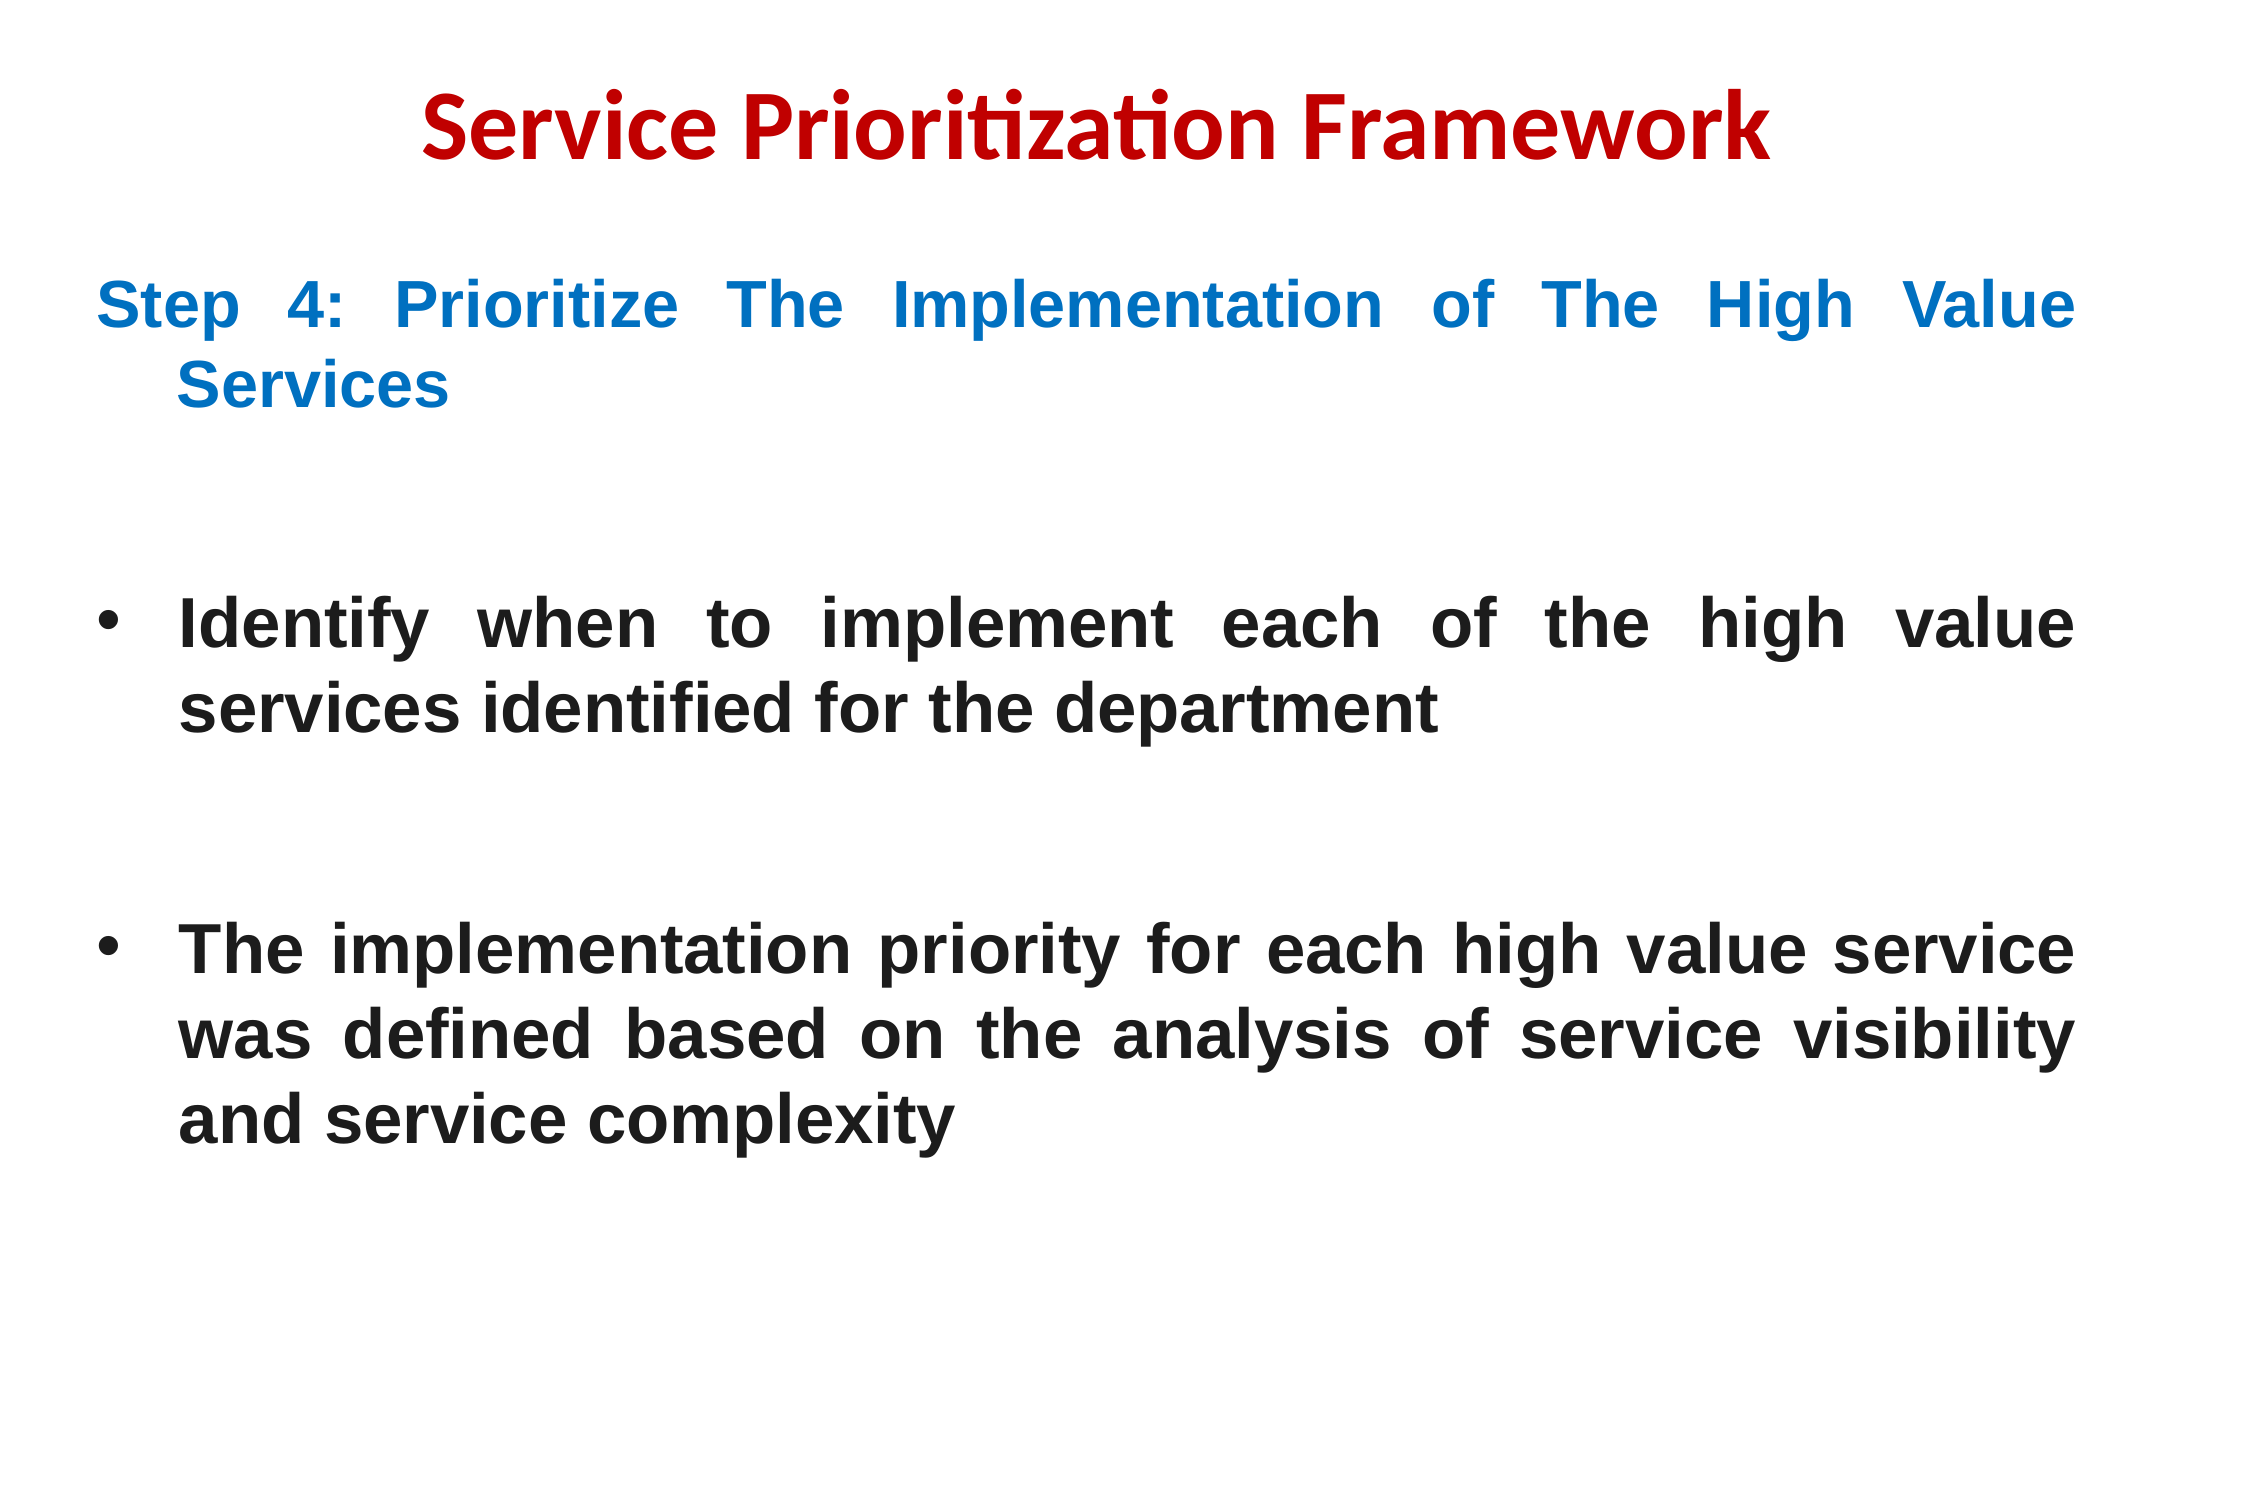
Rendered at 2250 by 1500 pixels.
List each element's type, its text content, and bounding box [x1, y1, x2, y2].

title Service Prioritization Framework [75, 60, 2119, 200]
list Step 4: Prioritize The Implementation of The High Value Services Identify when to implement each of the high value services identified for the department The implementation priority for each high value service was defined based on the analysis of service visibility and service complexity [75, 249, 2100, 1183]
